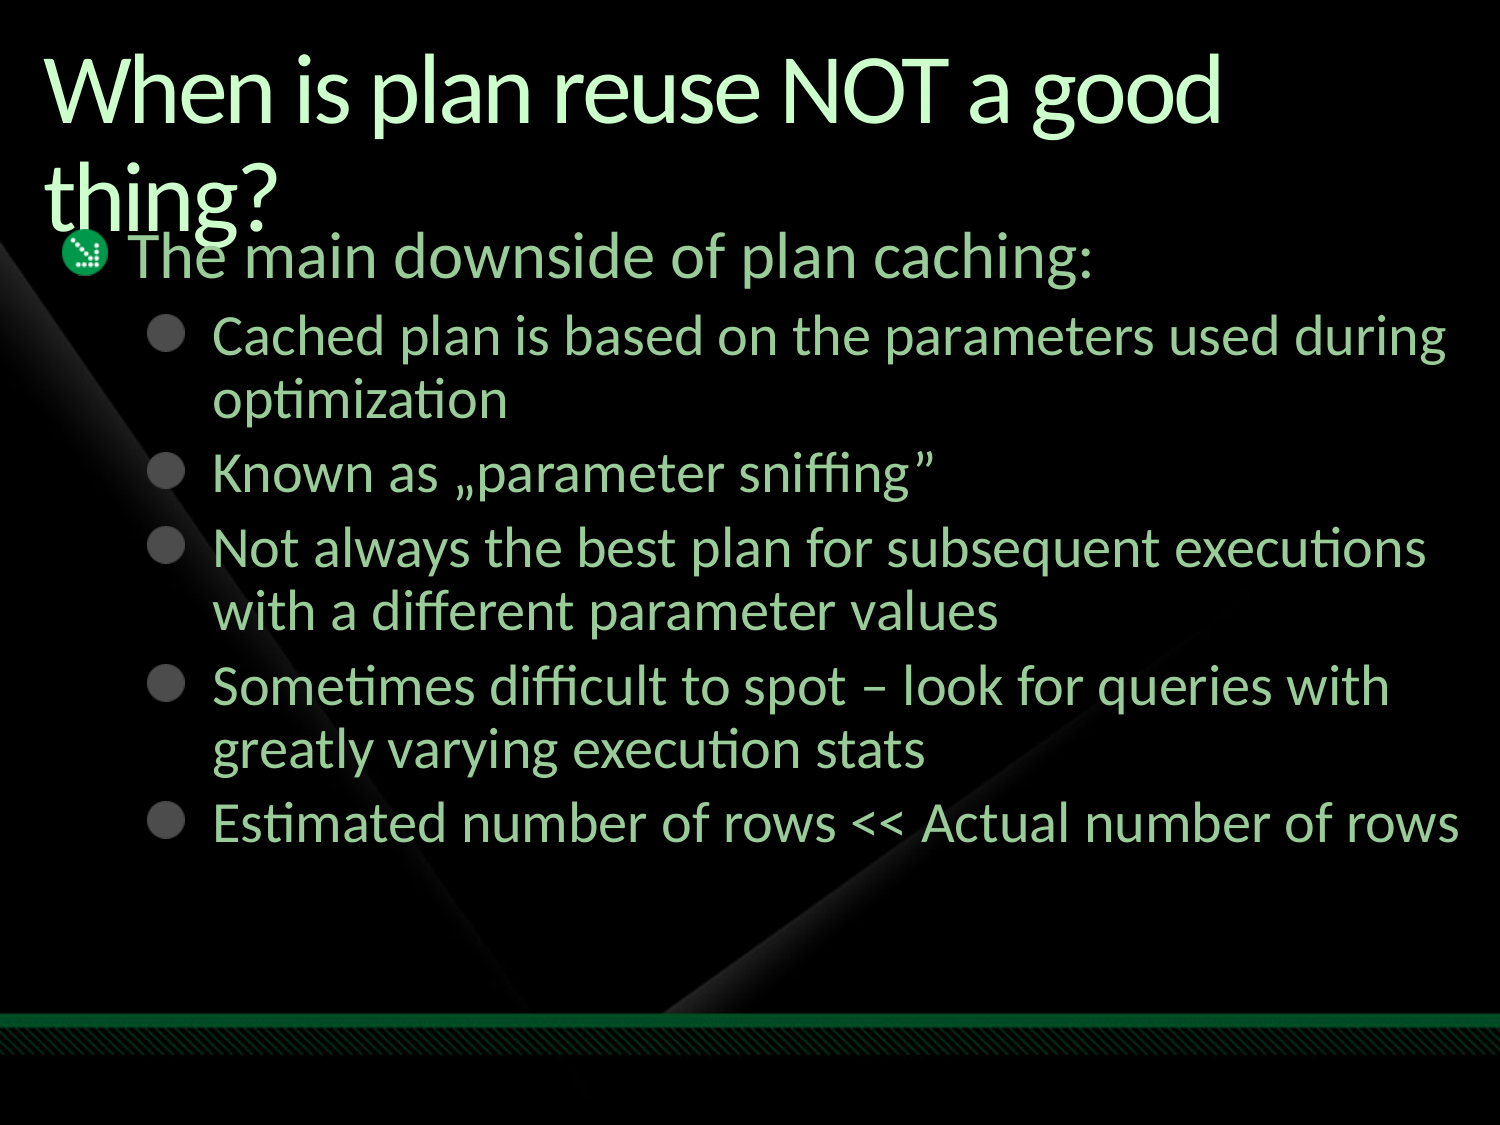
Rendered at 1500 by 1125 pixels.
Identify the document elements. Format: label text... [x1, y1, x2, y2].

list The main downside of plan caching: Cached plan is based on the parameters used during optimization Known as „parameter sniffing” Not always the best plan for subsequent executions with a different parameter values Sometimes difficult to spot – look for queries with greatly varying execution stats Estimated number of rows << Actual number of rows [62, 221, 1475, 980]
picture [0, 0, 1500, 1125]
title When is plan reuse NOT a good thing? [43, 37, 1481, 147]
